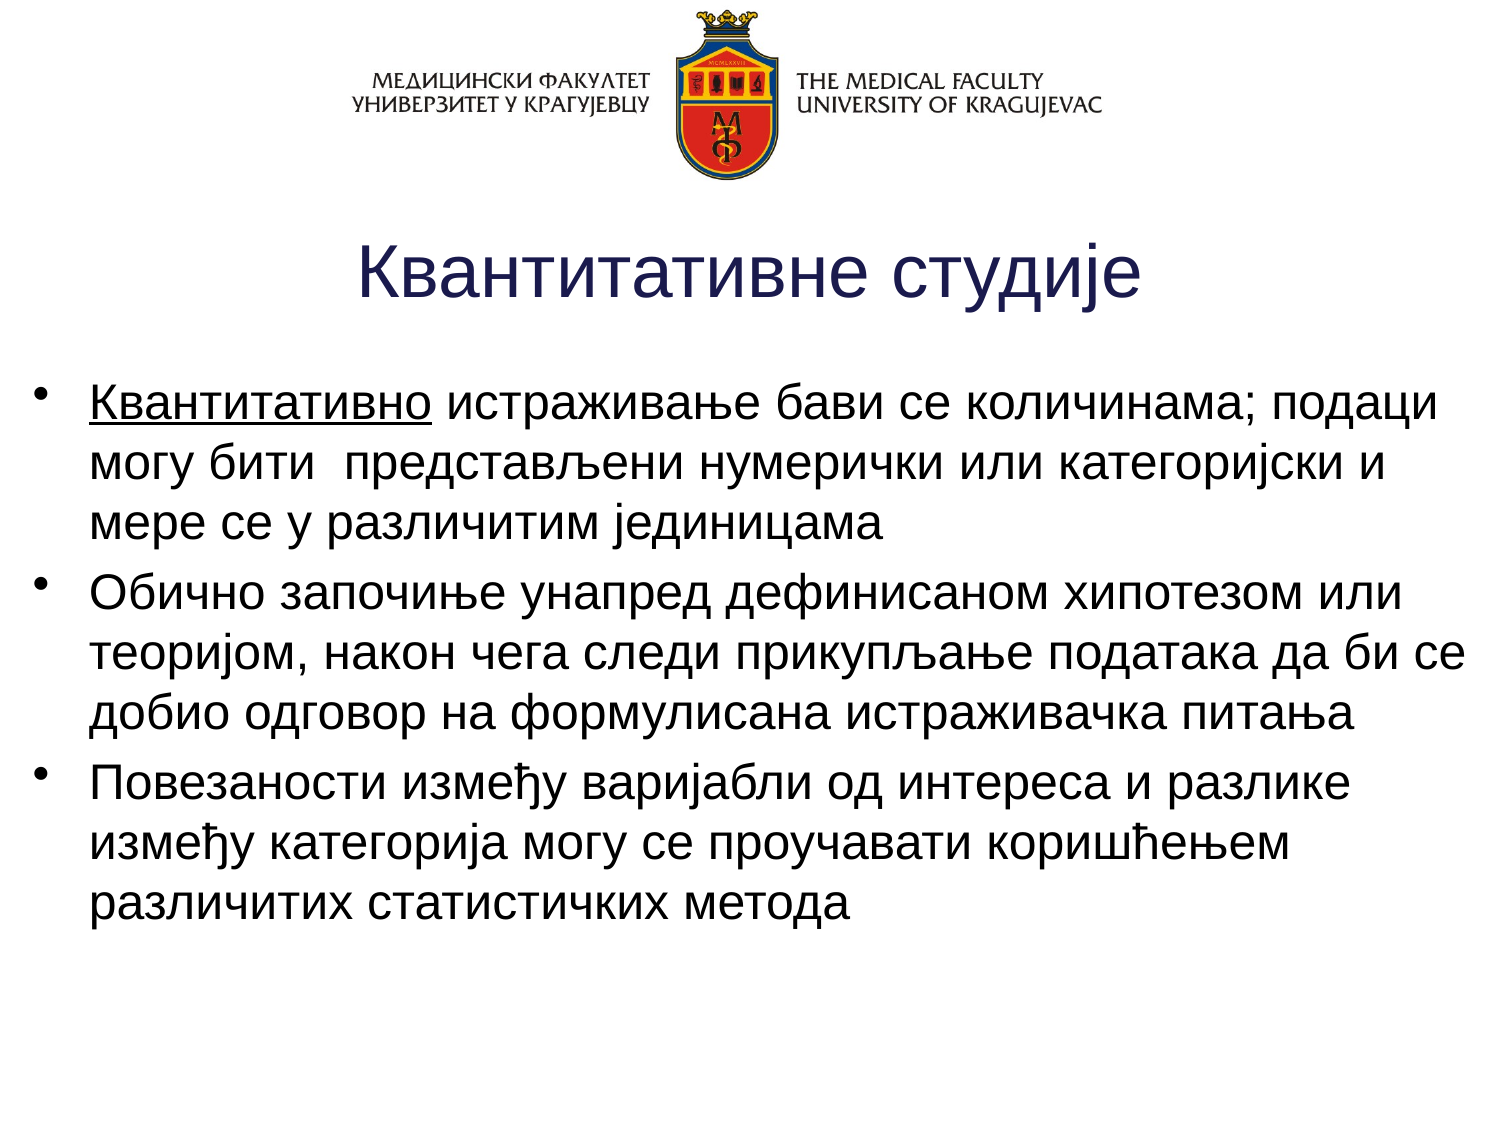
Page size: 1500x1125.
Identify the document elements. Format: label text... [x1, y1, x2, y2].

picture [328, 0, 1125, 173]
list Квантитативно истраживање бави се количинама; подаци могу бити представљени нумерички или категоријски и мере се у различитим јединицама Обично започиње унапред дефинисаном хипотезом или теоријом, након чега следи прикупљање података да би се добио одговор на формулисана истраживачка питања Повезаности између варијабли од интереса и разлике између категорија могу се проучавати коришћењем различитих статистичких метода [17, 361, 1489, 1125]
title Квантитативне студије [74, 173, 1426, 362]
